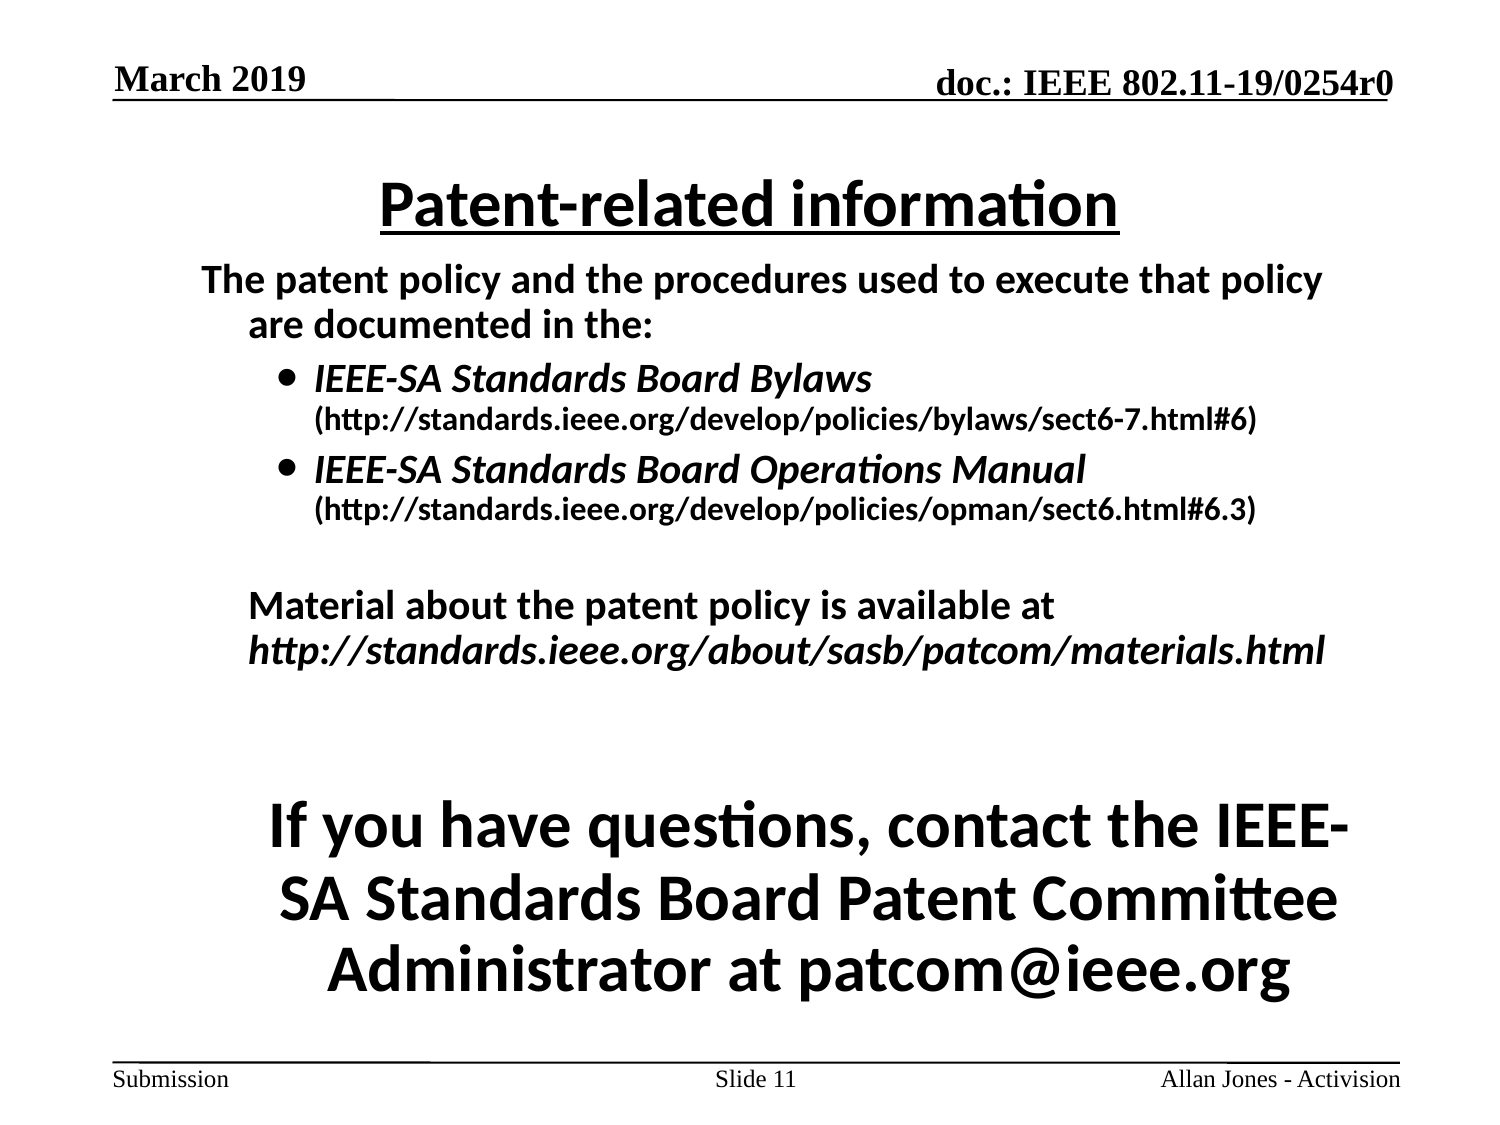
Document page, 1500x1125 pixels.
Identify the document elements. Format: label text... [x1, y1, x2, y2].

slide_number Slide 11 [712, 1061, 800, 1123]
footer Allan Jones - Activision [902, 1061, 1402, 1093]
title Patent-related information [112, 112, 1388, 288]
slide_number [114, 54, 493, 100]
list The patent policy and the procedures used to execute that policy are documented in the: IEEE-SA Standards Board Bylaws (http://standards.ieee.org/develop/policies/bylaws/sect6-7.html#6) IEEE-SA Standards Board Operations Manual (http://standards.ieee.org/develop/policies/opman/sect6.html#6.3) Material about the patent policy is available at http://standards.ieee.org/about/sasb/patcom/materials.html If you have questions, contact the IEEE-SA Standards Board Patent Committee Administrator at patcom@ieee.org [110, 249, 1387, 925]
